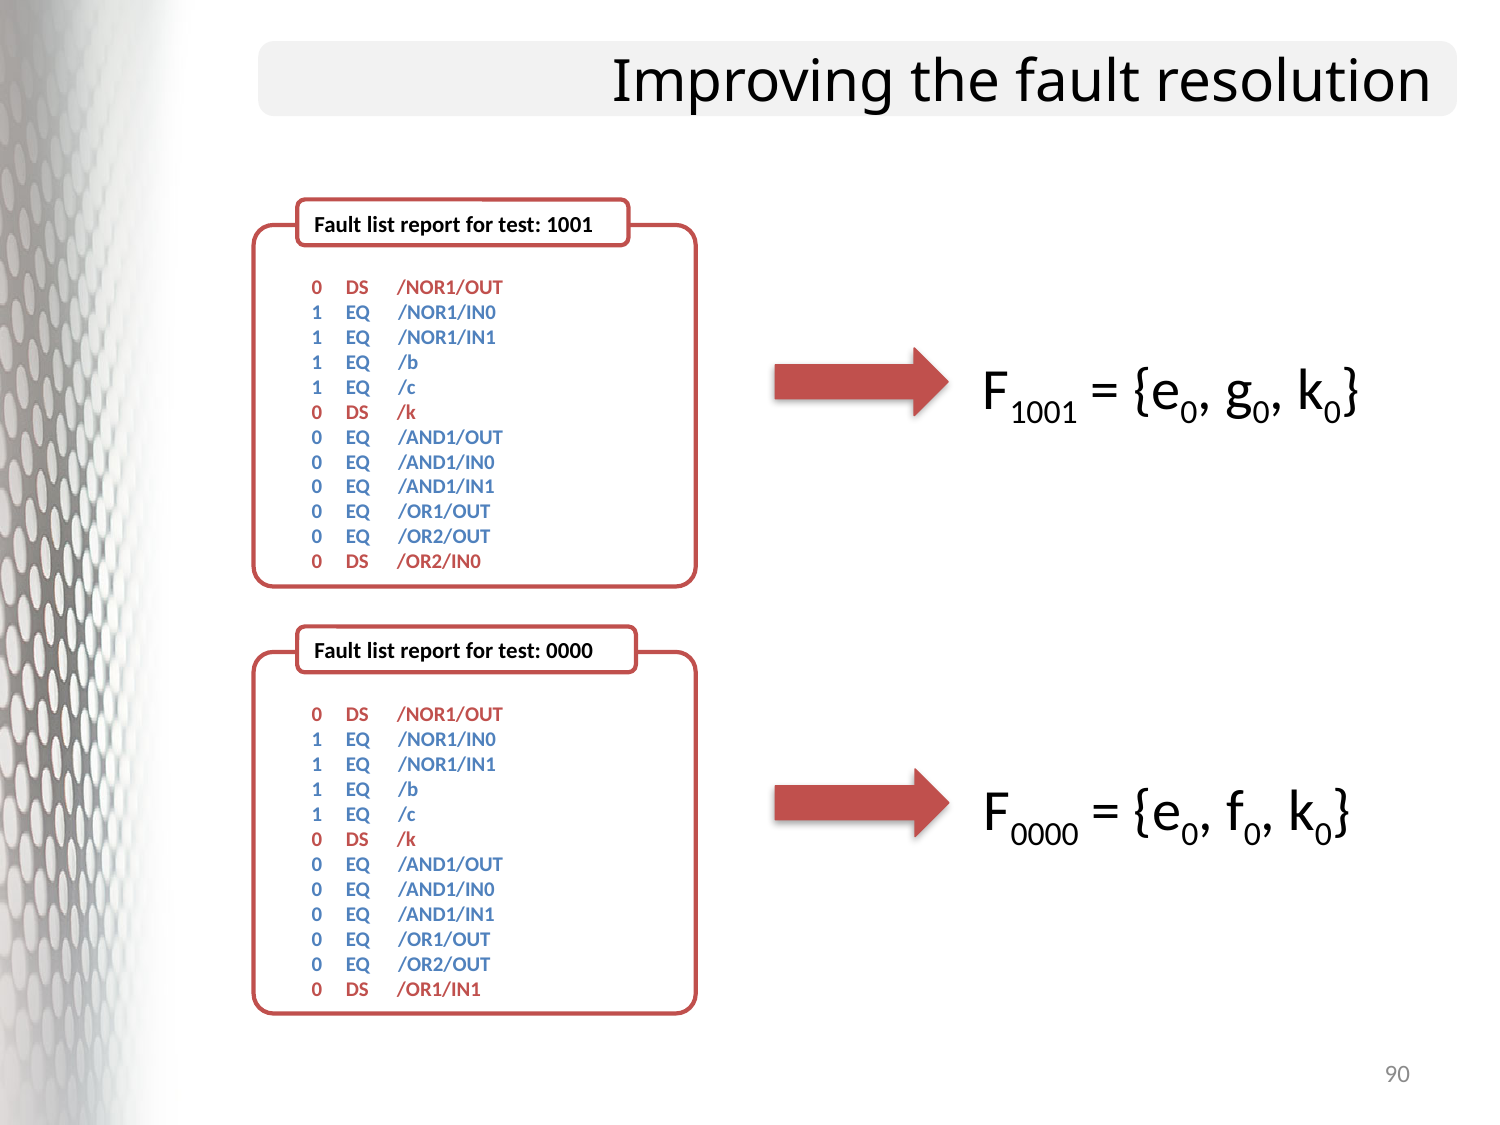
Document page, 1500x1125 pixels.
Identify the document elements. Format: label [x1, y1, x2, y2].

text_box [253, 199, 696, 587]
text_box [253, 626, 696, 1014]
text_box [774, 764, 1411, 860]
picture [0, 0, 200, 1125]
title [258, 40, 1449, 117]
text_box [774, 343, 1408, 439]
slide_number [1074, 1042, 1425, 1103]
